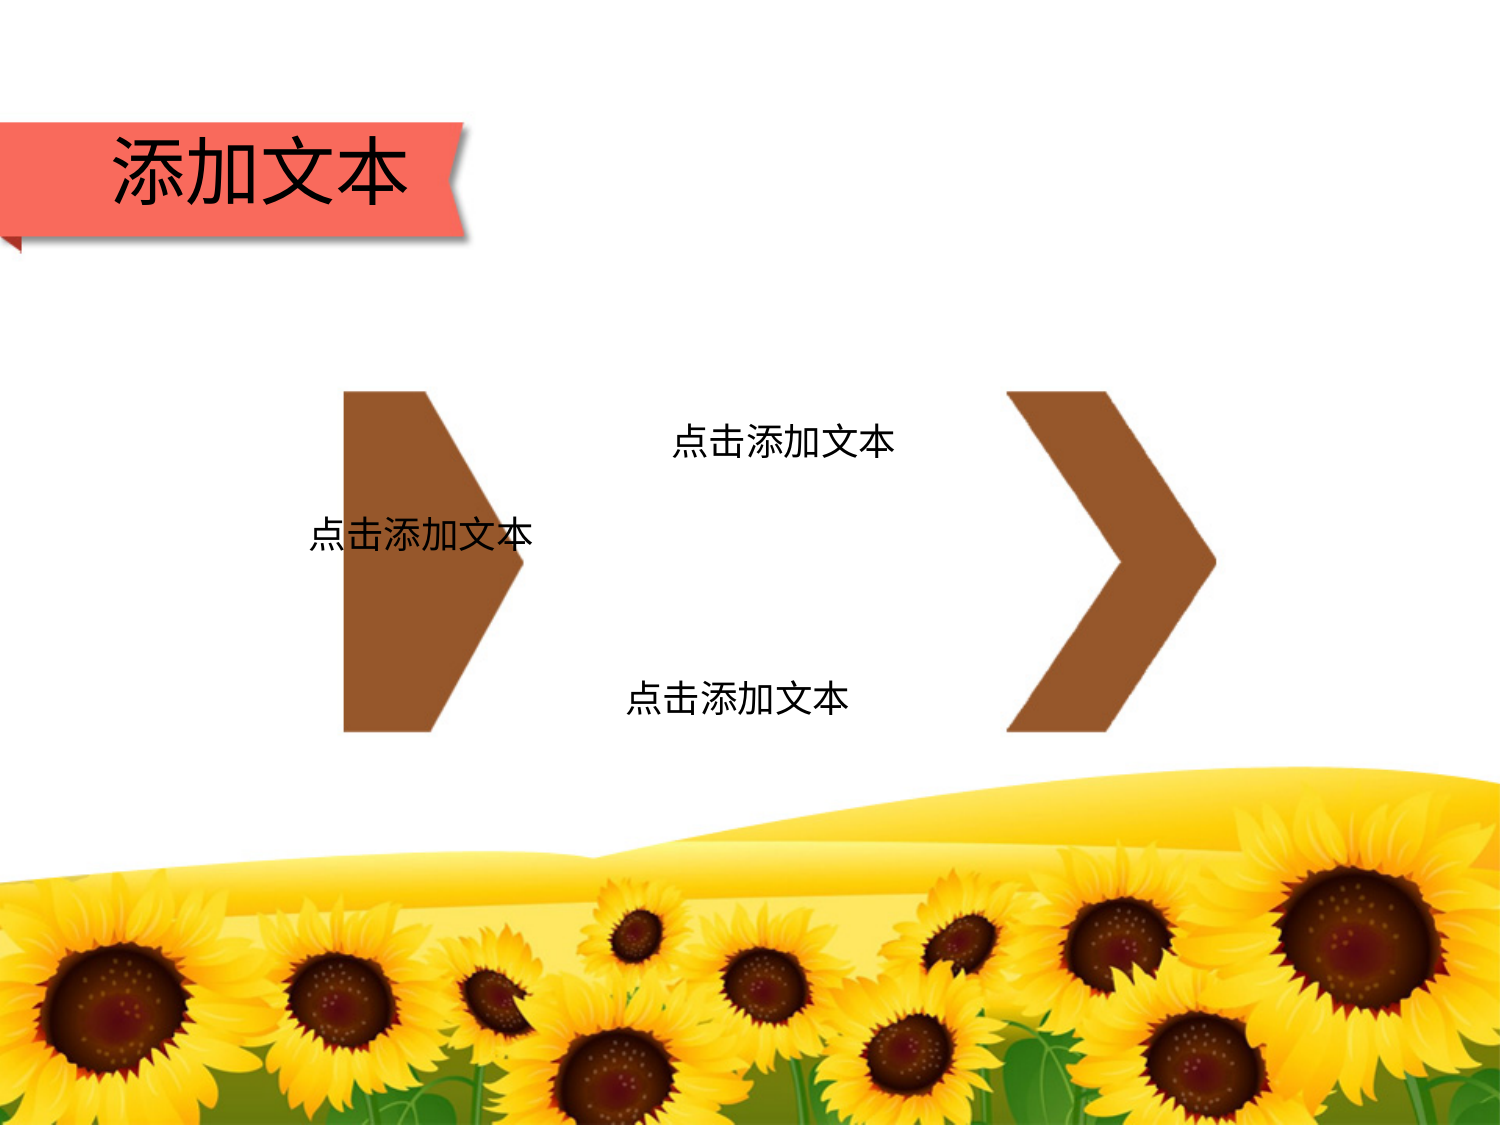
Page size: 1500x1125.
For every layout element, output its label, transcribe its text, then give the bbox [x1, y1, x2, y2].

text_box 点击添加文本 [610, 667, 866, 728]
text_box 点击添加文本 [656, 410, 950, 470]
picture [0, 0, 1500, 1125]
text_box 添加文本 [95, 117, 426, 222]
text_box 点击添加文本 [294, 503, 549, 564]
